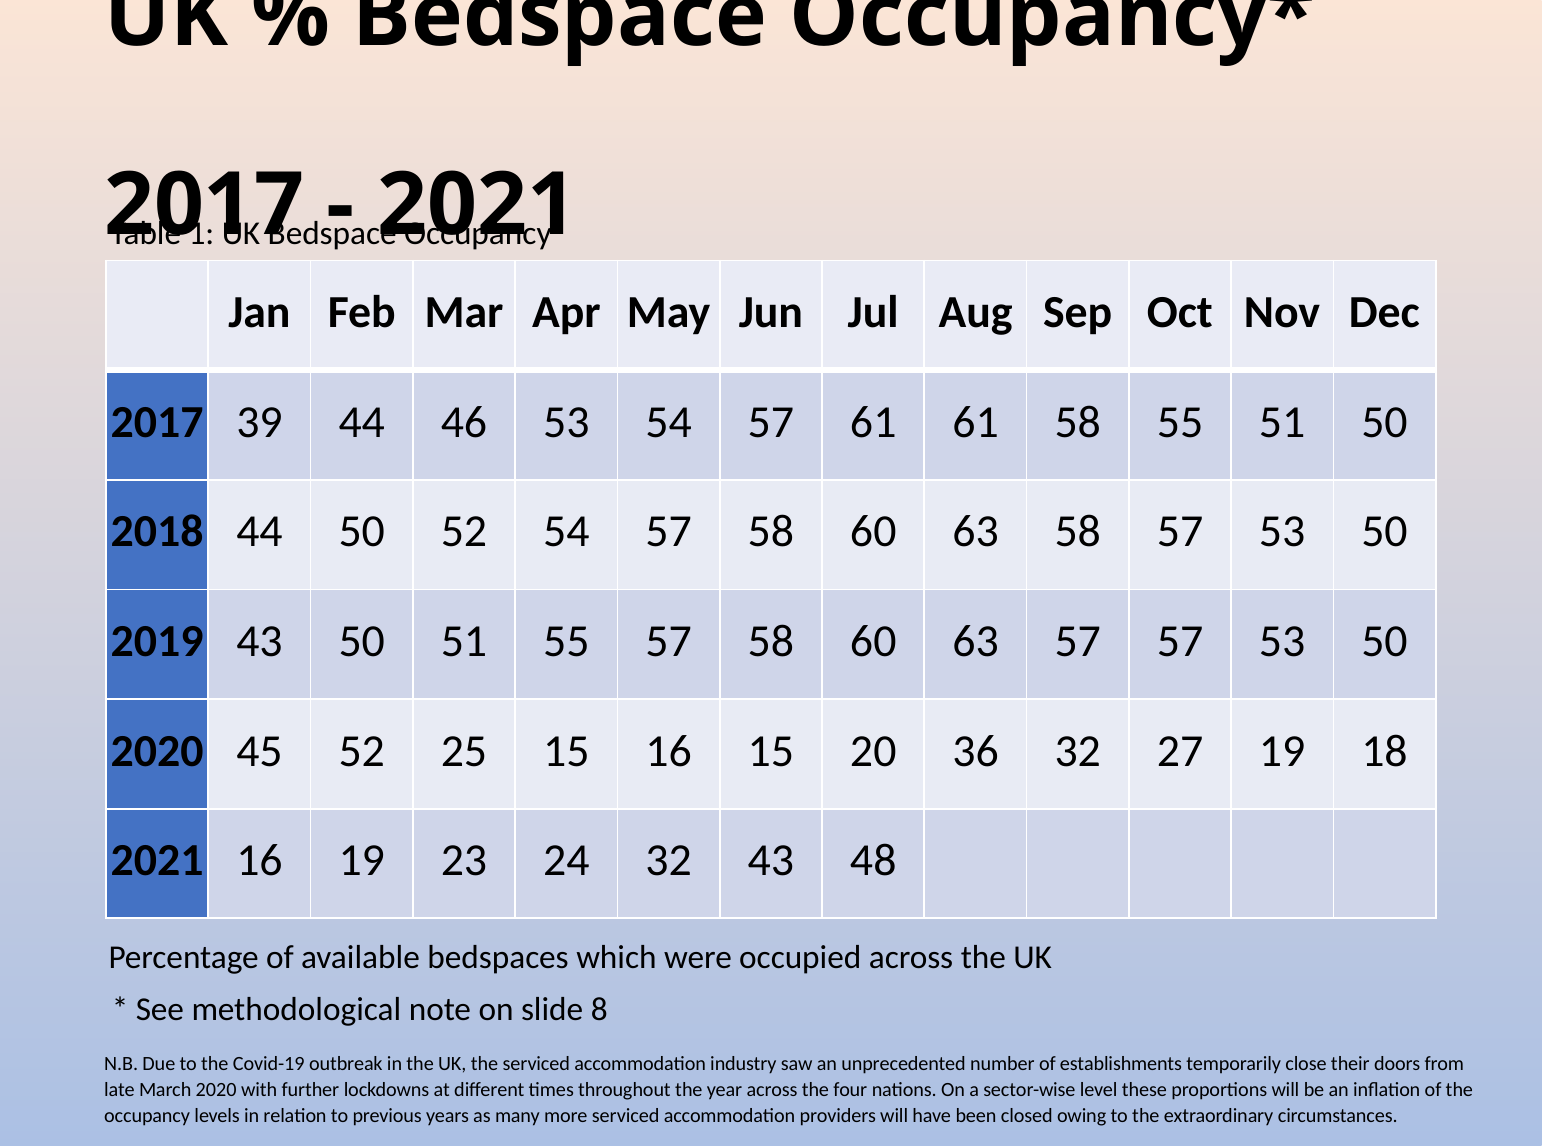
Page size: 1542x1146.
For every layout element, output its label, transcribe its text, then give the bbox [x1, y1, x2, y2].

table_cell 52 [414, 481, 514, 589]
table_cell 61 [925, 373, 1026, 479]
table_cell 54 [618, 373, 719, 479]
table_cell 54 [516, 481, 617, 589]
table_cell 15 [516, 700, 617, 808]
table_cell 2019 [107, 590, 207, 698]
table_cell 2017 [107, 373, 207, 479]
table_cell [1232, 810, 1333, 917]
table_header Jan [209, 261, 310, 367]
table_cell 32 [1027, 700, 1128, 808]
table_header Jun [721, 261, 821, 367]
table_header [107, 261, 207, 367]
table_cell 2021 [107, 810, 207, 917]
table_cell [925, 810, 1026, 917]
table_cell 57 [1027, 590, 1128, 698]
table_cell 45 [209, 700, 310, 808]
table_cell 32 [618, 810, 719, 917]
table_cell 2020 [107, 700, 207, 808]
title UK % Bedspace Occupancy* 2017 - 2021 [89, 37, 1349, 187]
table_cell 58 [721, 481, 821, 589]
table_header May [618, 261, 719, 367]
table_cell 50 [311, 481, 412, 589]
table_header Aug [925, 261, 1026, 367]
table_cell 50 [1334, 481, 1435, 589]
table_cell 51 [414, 590, 514, 698]
table_header Dec [1334, 261, 1435, 367]
table_cell 48 [823, 810, 923, 917]
table_cell 53 [516, 373, 617, 479]
table_cell 58 [1027, 481, 1128, 589]
table_cell 44 [209, 481, 310, 589]
table_cell 16 [618, 700, 719, 808]
table_cell 50 [311, 590, 412, 698]
table_cell 58 [1027, 373, 1128, 479]
table_header Mar [414, 261, 514, 367]
table_cell 46 [414, 373, 514, 479]
table_header Apr [516, 261, 617, 367]
table_cell 39 [209, 373, 310, 479]
table_cell 36 [925, 700, 1026, 808]
table_cell 57 [618, 481, 719, 589]
table_header Jul [823, 261, 923, 367]
text_box * See methodological note on slide 8 [97, 980, 700, 1035]
text_box Table 1: UK Bedspace Occupancy [95, 203, 580, 259]
table_cell 20 [823, 700, 923, 808]
table_header Sep [1027, 261, 1128, 367]
table_cell 53 [1232, 590, 1333, 698]
table_header Nov [1232, 261, 1333, 367]
table_cell 58 [721, 590, 821, 698]
table_cell 53 [1232, 481, 1333, 589]
table_cell 15 [721, 700, 821, 808]
table_cell 50 [1334, 590, 1435, 698]
table_cell 61 [823, 373, 923, 479]
table_cell 57 [1130, 590, 1230, 698]
table_cell 43 [721, 810, 821, 917]
table_cell [1334, 810, 1435, 917]
table_cell 50 [1334, 373, 1435, 479]
table_header Feb [311, 261, 412, 367]
table_cell 51 [1232, 373, 1333, 479]
table_cell 19 [1232, 700, 1333, 808]
table_cell 19 [311, 810, 412, 917]
table_cell 63 [925, 590, 1026, 698]
table_cell 24 [516, 810, 617, 917]
table_cell 2018 [107, 481, 207, 589]
table_cell 57 [721, 373, 821, 479]
table_cell 23 [414, 810, 514, 917]
table_cell 57 [1130, 481, 1230, 589]
table_header Oct [1130, 261, 1230, 367]
table_cell [1027, 810, 1128, 917]
text_box Percentage of available bedspaces which were occupied across the UK [93, 927, 1119, 983]
table_cell 57 [618, 590, 719, 698]
table_cell 16 [209, 810, 310, 917]
table_cell 63 [925, 481, 1026, 589]
table_cell 60 [823, 481, 923, 589]
table_cell 55 [1130, 373, 1230, 479]
table_cell 44 [311, 373, 412, 479]
table_cell 18 [1334, 700, 1435, 808]
table_cell 55 [516, 590, 617, 698]
table_cell 25 [414, 700, 514, 808]
table_cell 52 [311, 700, 412, 808]
table_cell 60 [823, 590, 923, 698]
table_cell 43 [209, 590, 310, 698]
text_box N.B. Due to the Covid-19 outbreak in the UK, the serviced accommodation industry saw an unprecedented number of establishments temporarily close their doors from late March 2020 with further lockdowns at different times throughout the year across the four nations. On a sector-wise level these proportions will be an inflation of the occupancy levels in relation to previous years as many more serviced accommodation providers will have been closed owing to the extraordinary circumstances. [89, 1041, 1515, 1138]
table_cell 27 [1130, 700, 1230, 808]
table_cell [1130, 810, 1230, 917]
